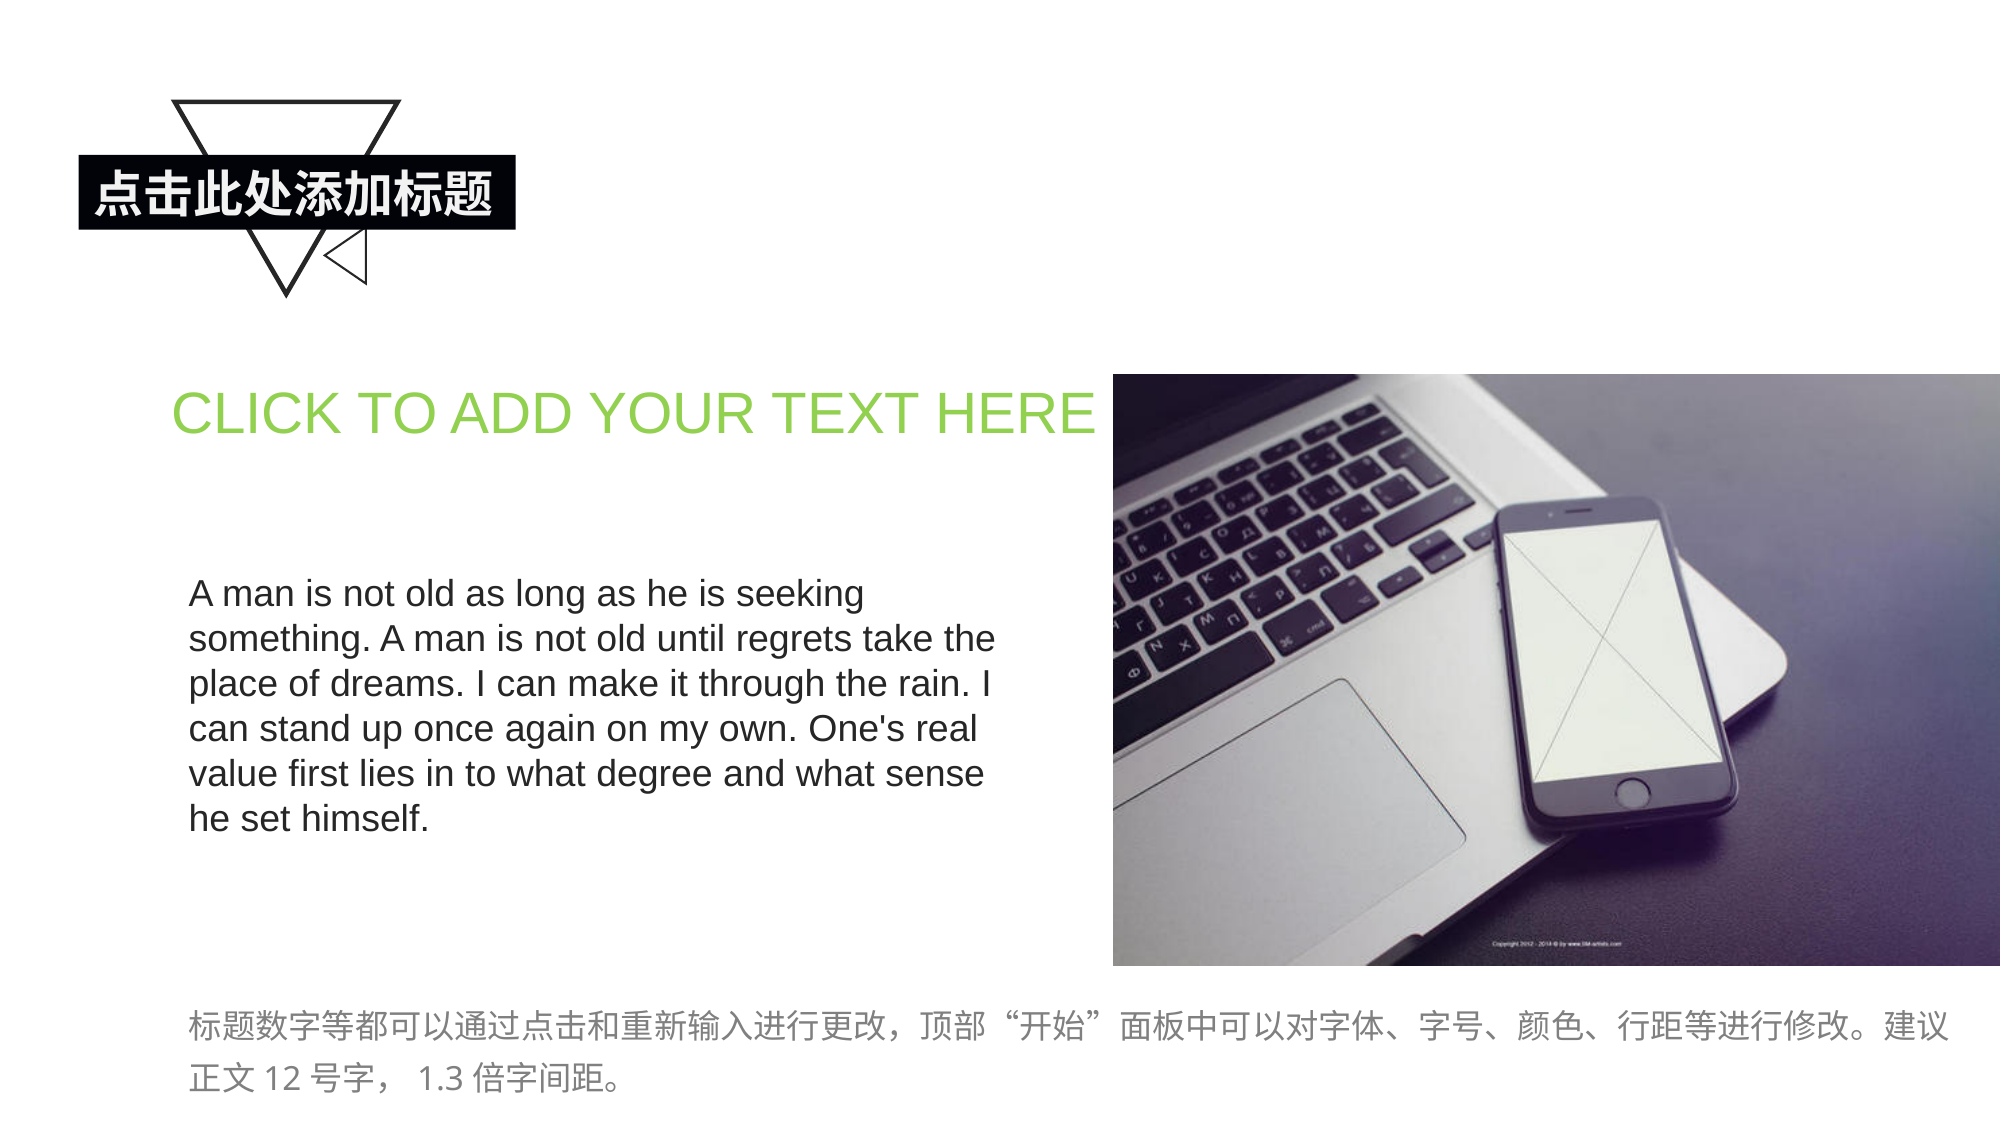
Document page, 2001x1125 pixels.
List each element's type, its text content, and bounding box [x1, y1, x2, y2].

text_box [172, 100, 400, 154]
text_box [247, 230, 325, 297]
text_box CLICK TO ADD YOUR TEXT HERE [156, 367, 1157, 453]
text_box 点击此处添加标题 [78, 154, 516, 230]
text_box [322, 230, 367, 286]
picture [1113, 374, 2000, 966]
text_box A man is not old as long as he is seeking something. A man is not old until regrets take the place of dreams. I can make it through the rain. I can stand up once again on my own. One's real value first lies in to what degree and what sense he set himself. [173, 561, 1018, 846]
text_box 标题数字等都可以通过点击和重新输入进行更改，顶部“开始”面板中可以对字体、字号、颜色、行距等进行修改。建议正文12号字，1.3倍字间距。 [173, 986, 1981, 1105]
